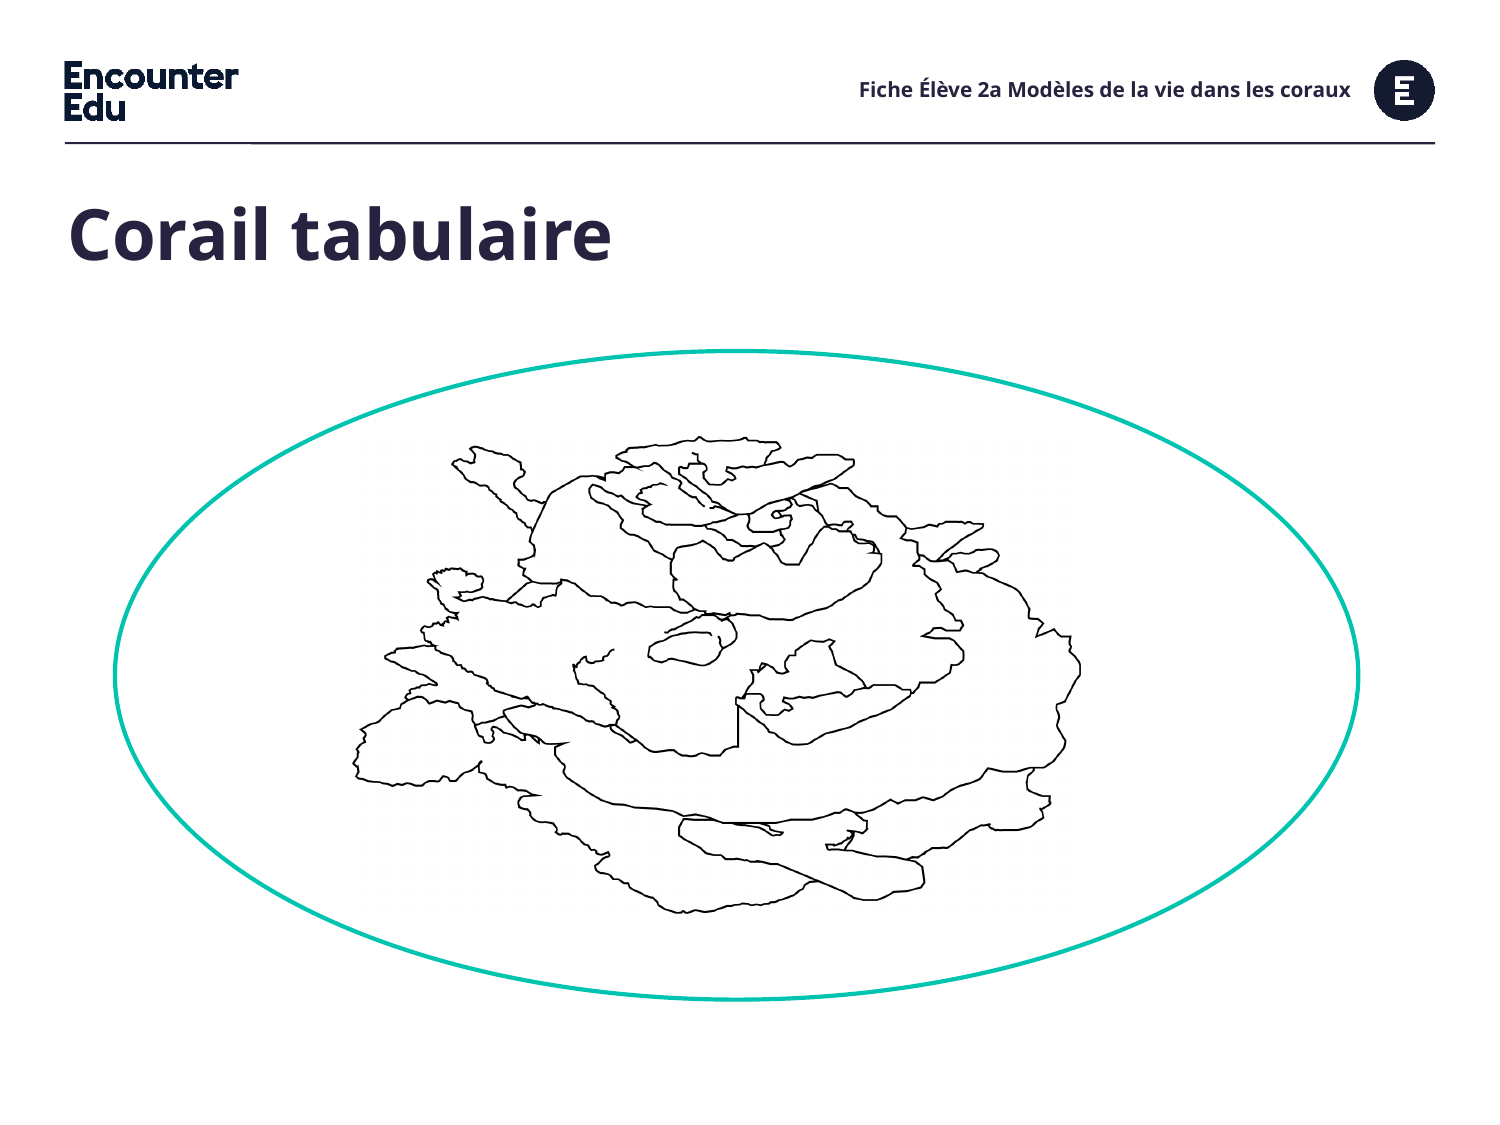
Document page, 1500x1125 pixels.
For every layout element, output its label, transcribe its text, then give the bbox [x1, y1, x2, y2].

list Corail tabulaire [59, 191, 929, 394]
picture [352, 436, 1081, 914]
picture [1372, 58, 1436, 122]
title Fiche Élève 2a Modèles de la vie dans les coraux [749, 67, 1359, 114]
picture [60, 59, 243, 122]
text_box [114, 366, 1359, 1000]
